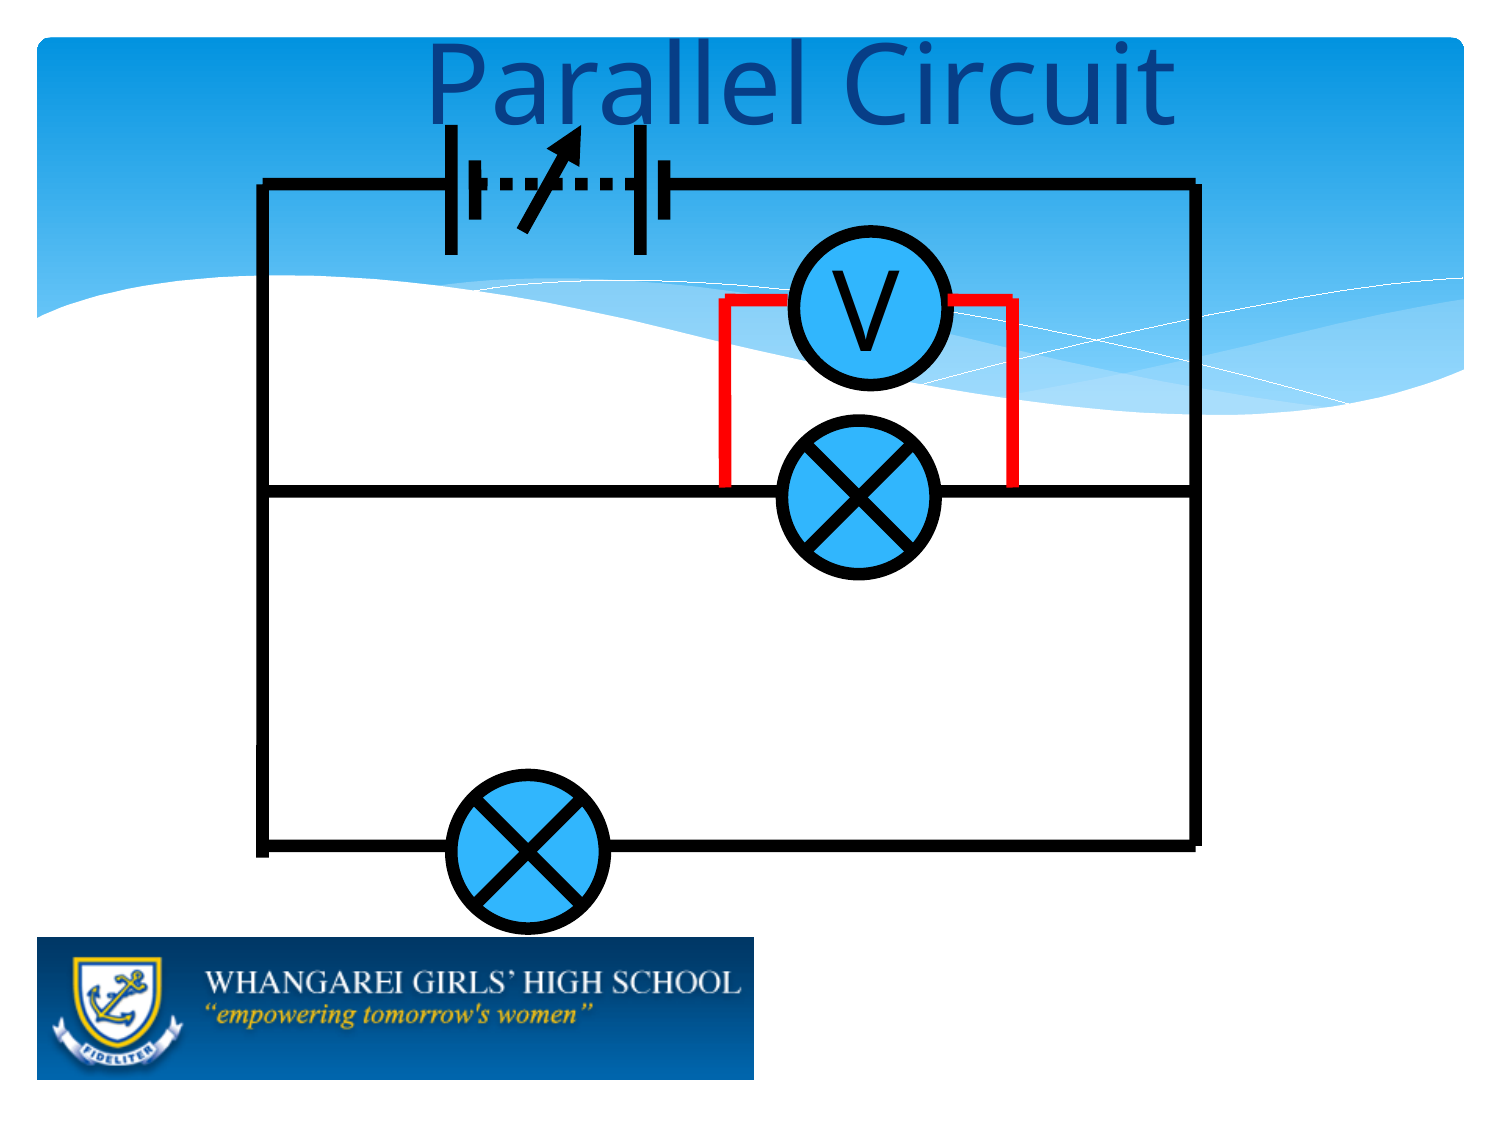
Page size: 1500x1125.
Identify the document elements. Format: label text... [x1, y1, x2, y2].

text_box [781, 420, 936, 575]
table_cell Same [719, 312, 724, 342]
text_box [793, 231, 948, 386]
table_cell Same [1190, 357, 1195, 386]
table_cell Same [1196, 356, 1201, 388]
table_cell Same [1013, 349, 1018, 374]
table_cell Same [725, 312, 731, 344]
table_cell Same [1007, 347, 1012, 374]
text_box [522, 124, 582, 232]
picture [37, 937, 754, 1080]
list Parallel Circuit [407, 31, 1471, 185]
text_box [450, 774, 606, 929]
